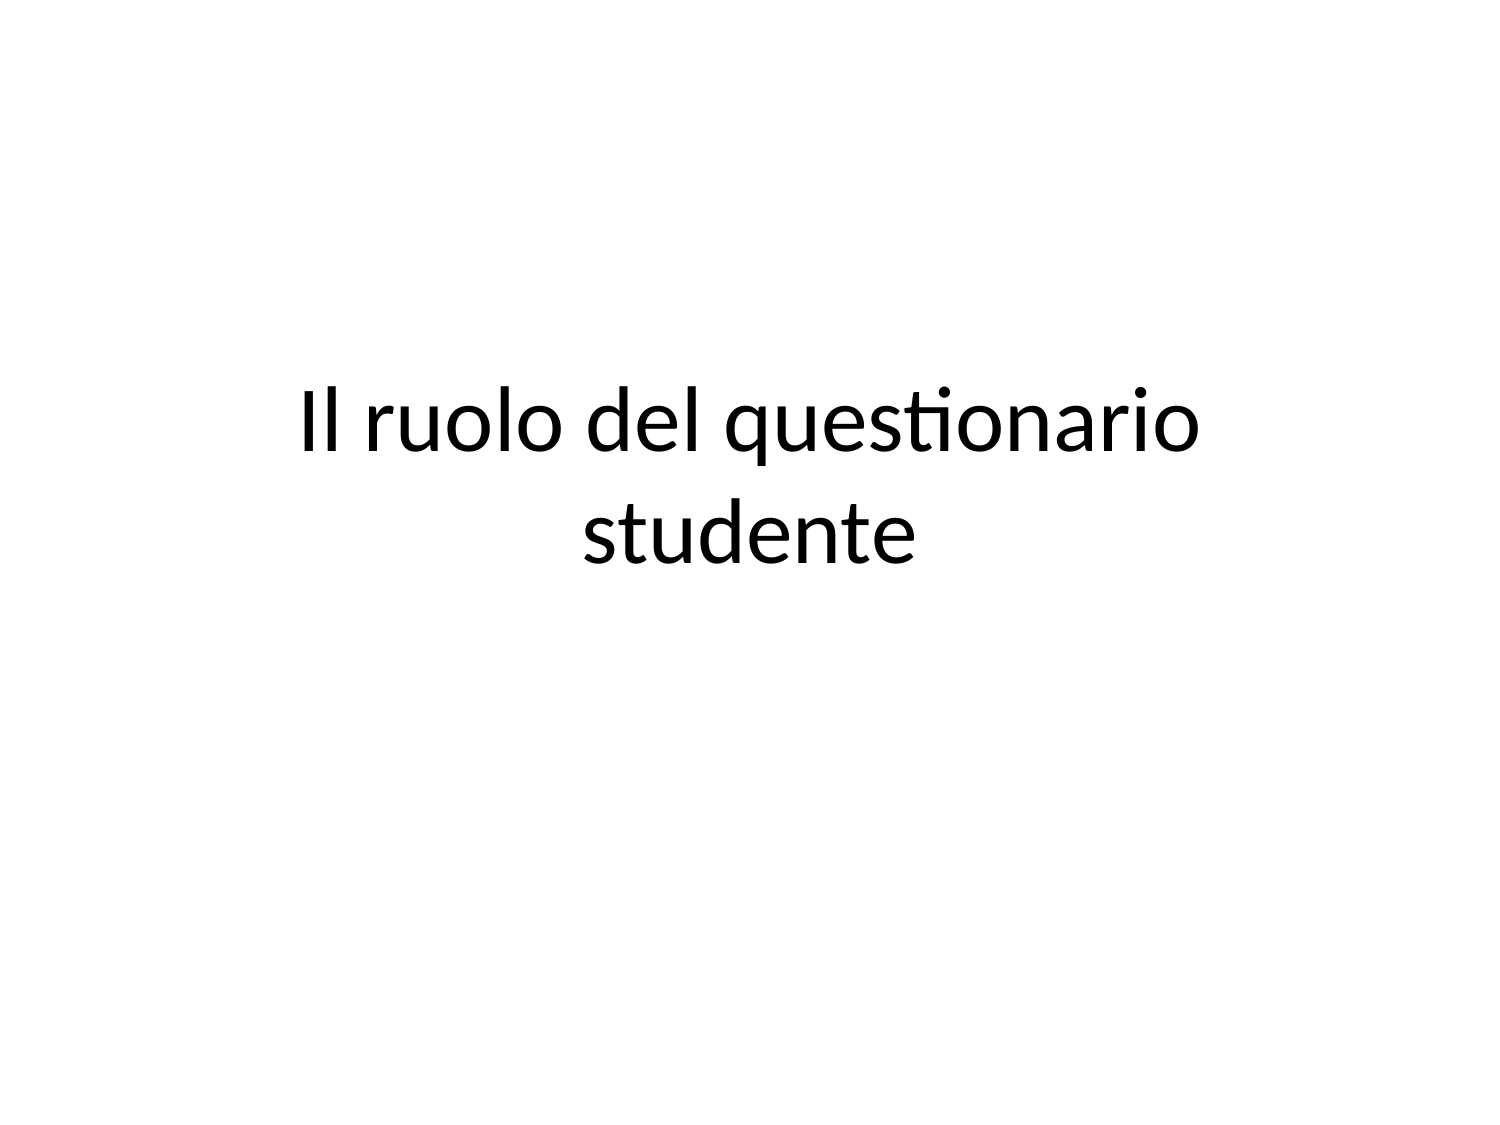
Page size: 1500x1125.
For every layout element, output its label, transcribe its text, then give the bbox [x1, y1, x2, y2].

title Il ruolo del questionario studente [112, 349, 1388, 591]
